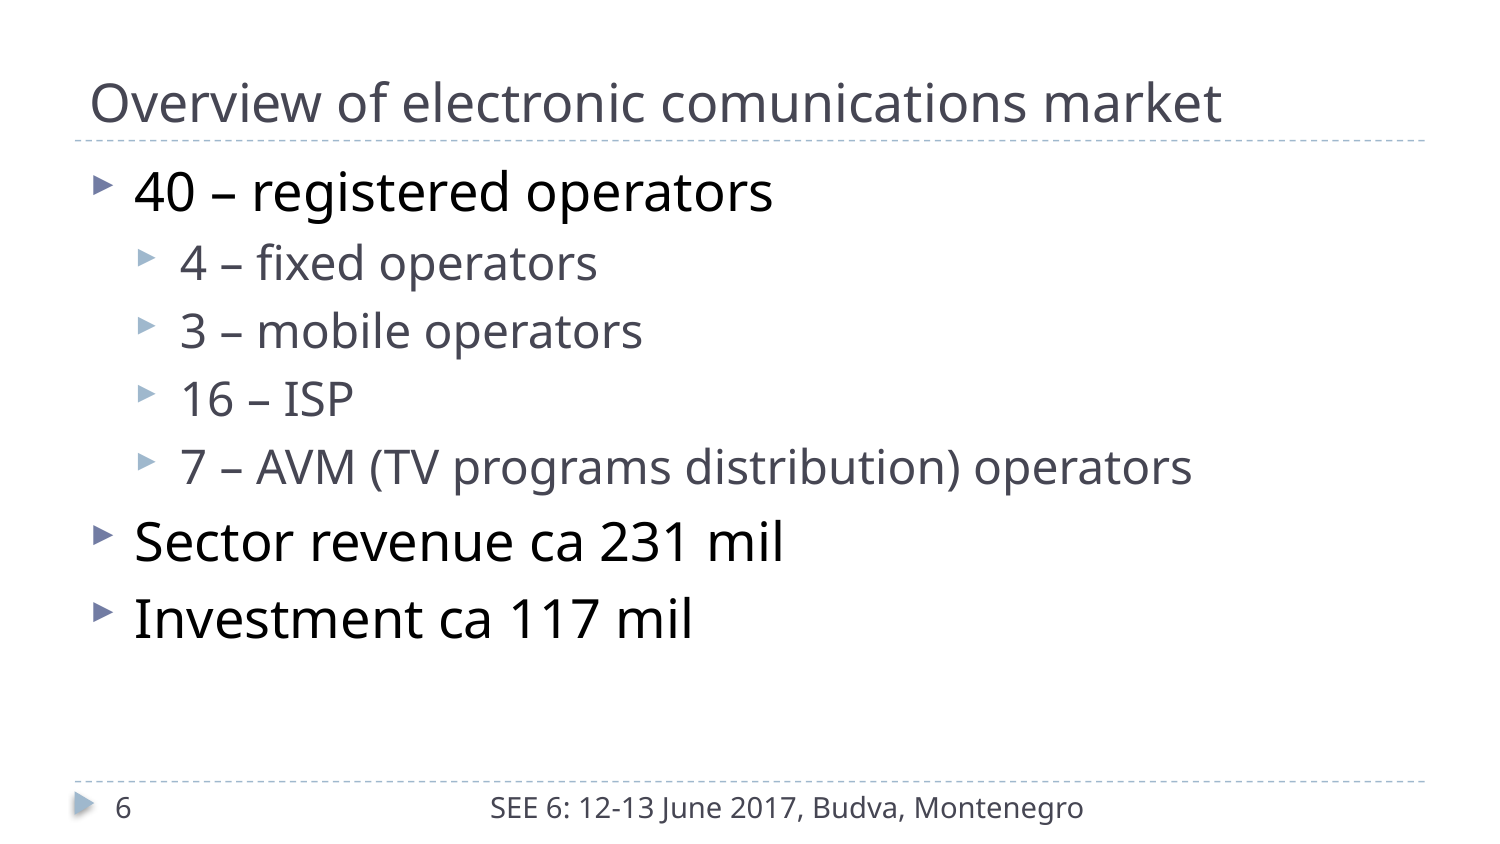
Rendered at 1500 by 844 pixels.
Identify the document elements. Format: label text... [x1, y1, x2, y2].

list 40 – registered operators 4 – fixed operators 3 – mobile operators 16 – ISP 7 – AVM (TV programs distribution) operators Sector revenue ca 231 mil Investment ca 117 mil [75, 150, 1425, 758]
footer SEE 6: 12-13 June 2017, Budva, Montenegro [475, 782, 1365, 827]
slide_number 6 [100, 782, 426, 827]
title Overview of electronic comunications market [75, 18, 1425, 141]
